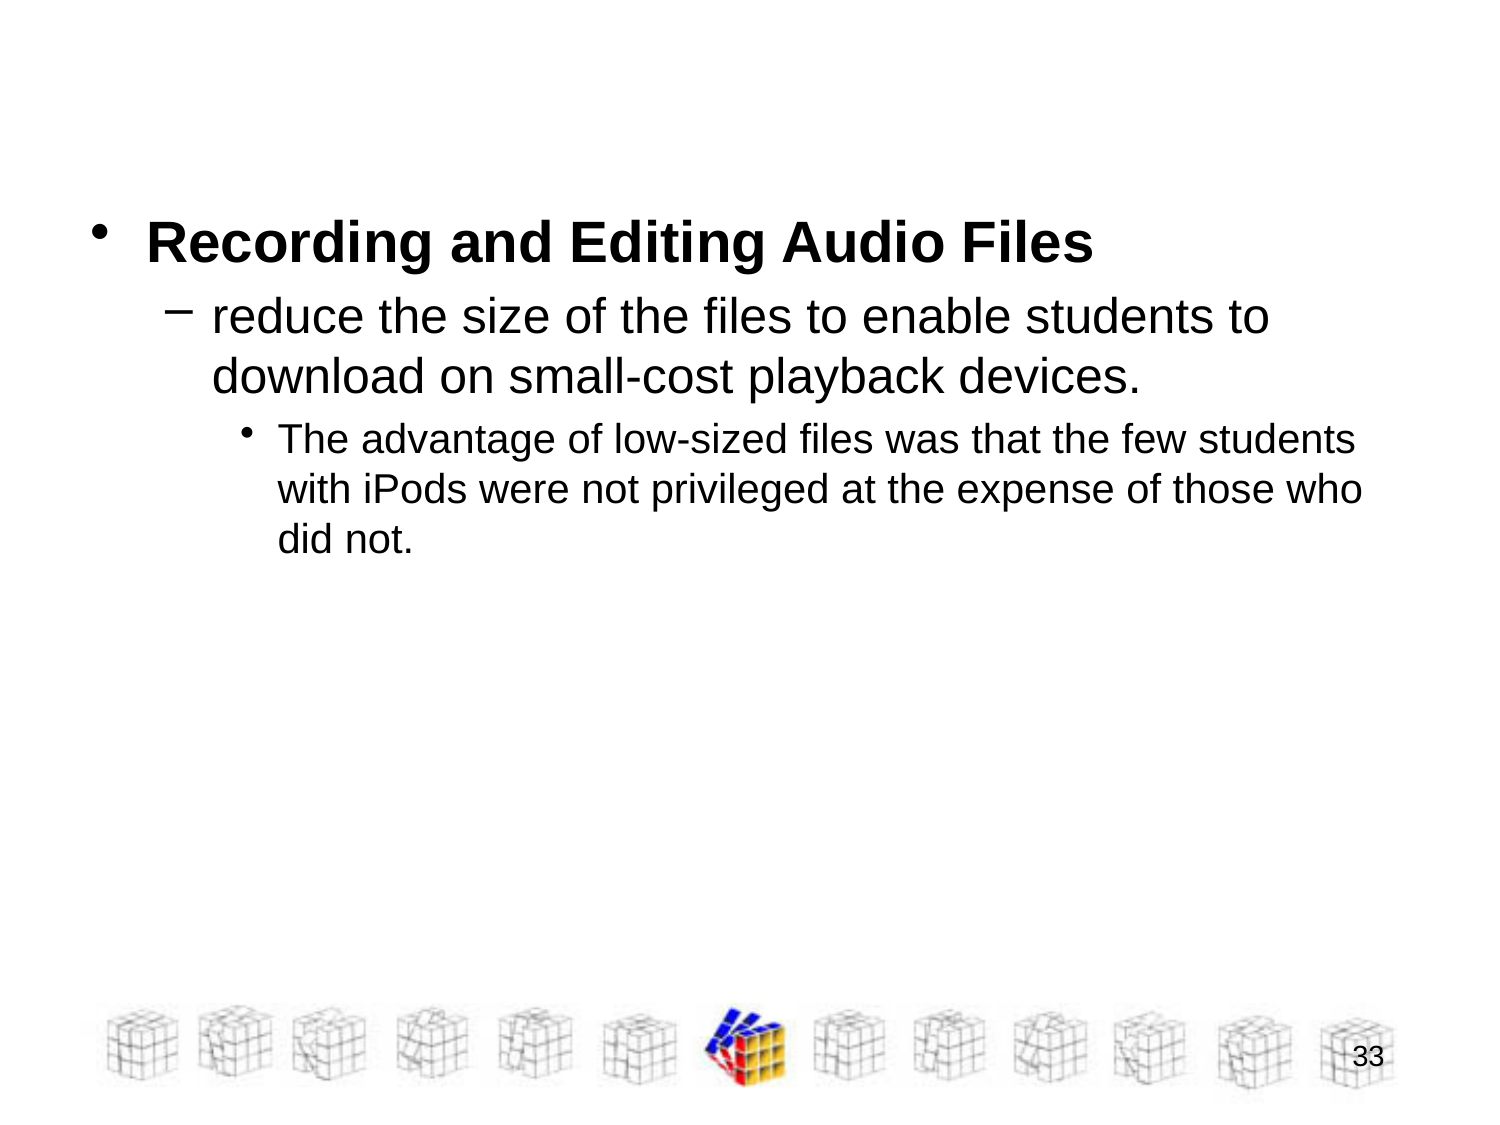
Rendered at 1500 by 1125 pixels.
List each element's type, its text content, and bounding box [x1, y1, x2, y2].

slide_number 33 [1337, 1029, 1500, 1090]
picture [64, 987, 1442, 1125]
list Recording and Editing Audio Files reduce the size of the files to enable students to download on small-cost playback devices. The advantage of low-sized files was that the few students with iPods were not privileged at the expense of those who did not. [74, 196, 1426, 988]
